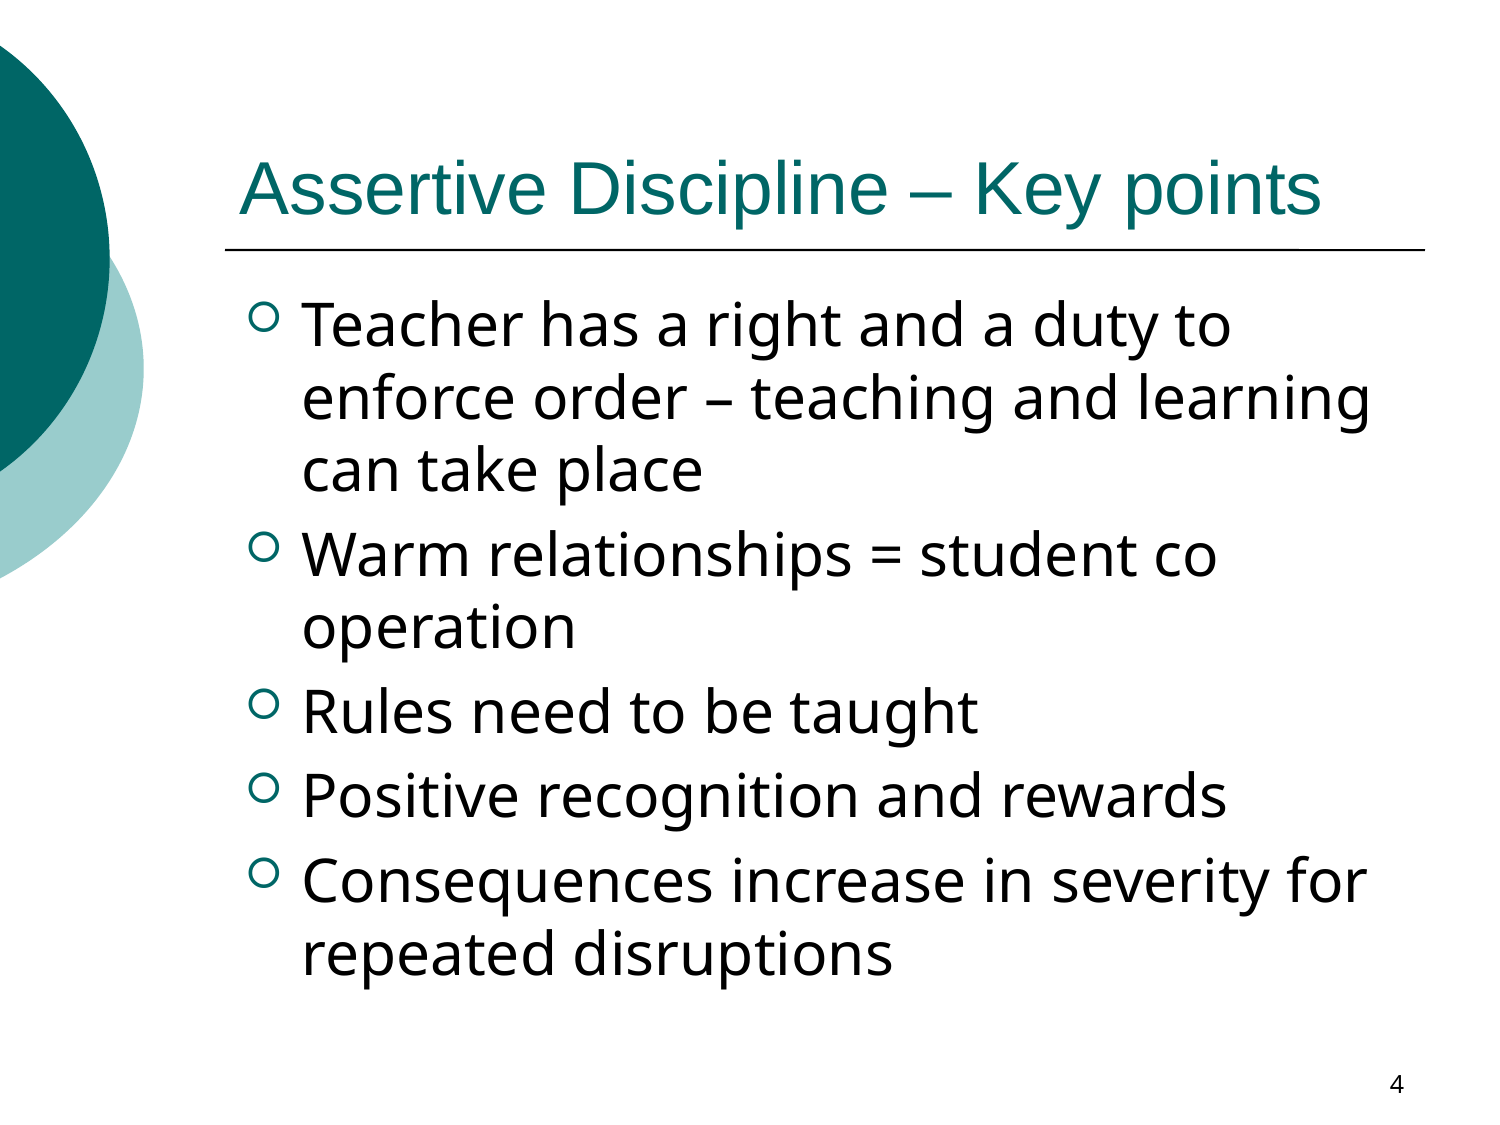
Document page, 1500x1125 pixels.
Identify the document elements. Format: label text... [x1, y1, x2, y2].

list Teacher has a right and a duty to enforce order – teaching and learning can take place Warm relationships = student co operation Rules need to be taught Positive recognition and rewards Consequences increase in severity for repeated disruptions [229, 278, 1431, 955]
title Assertive Discipline – Key points [224, 49, 1425, 238]
slide_number 4 [1068, 1034, 1420, 1111]
